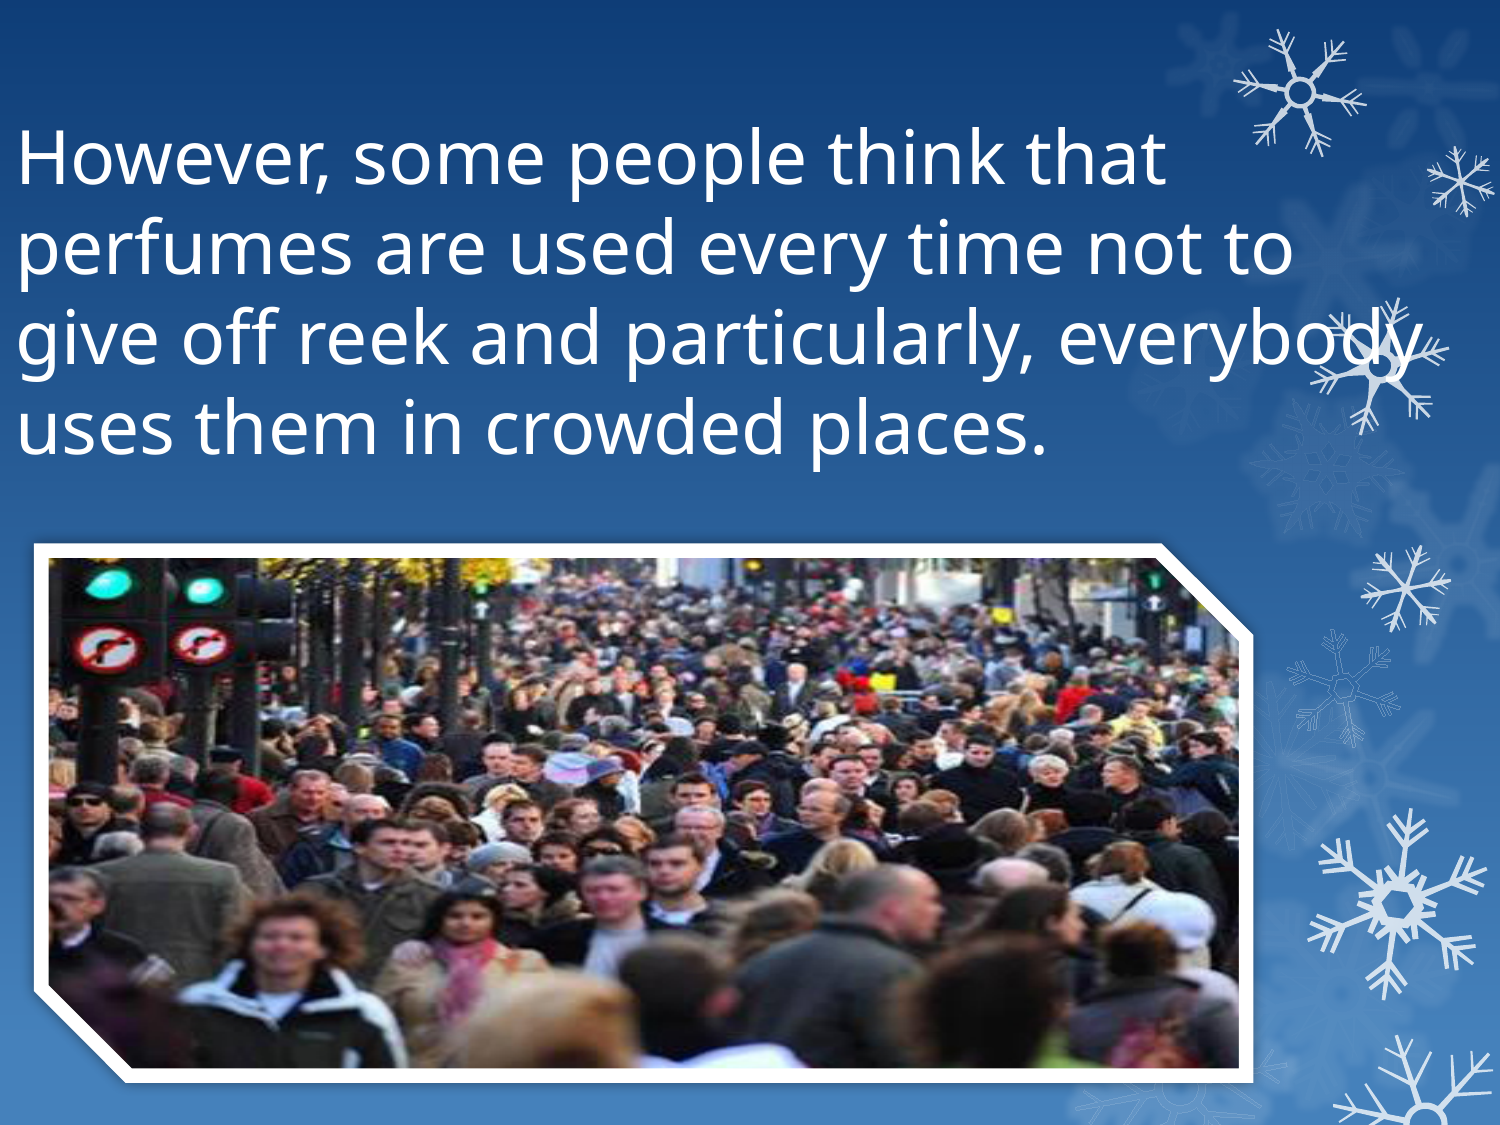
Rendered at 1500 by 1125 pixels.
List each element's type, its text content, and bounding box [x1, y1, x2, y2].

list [40, 550, 1247, 1077]
title However, some people think that perfumes are used every time not to give off reek and particularly, everybody uses them in crowded places. [0, 0, 1442, 579]
